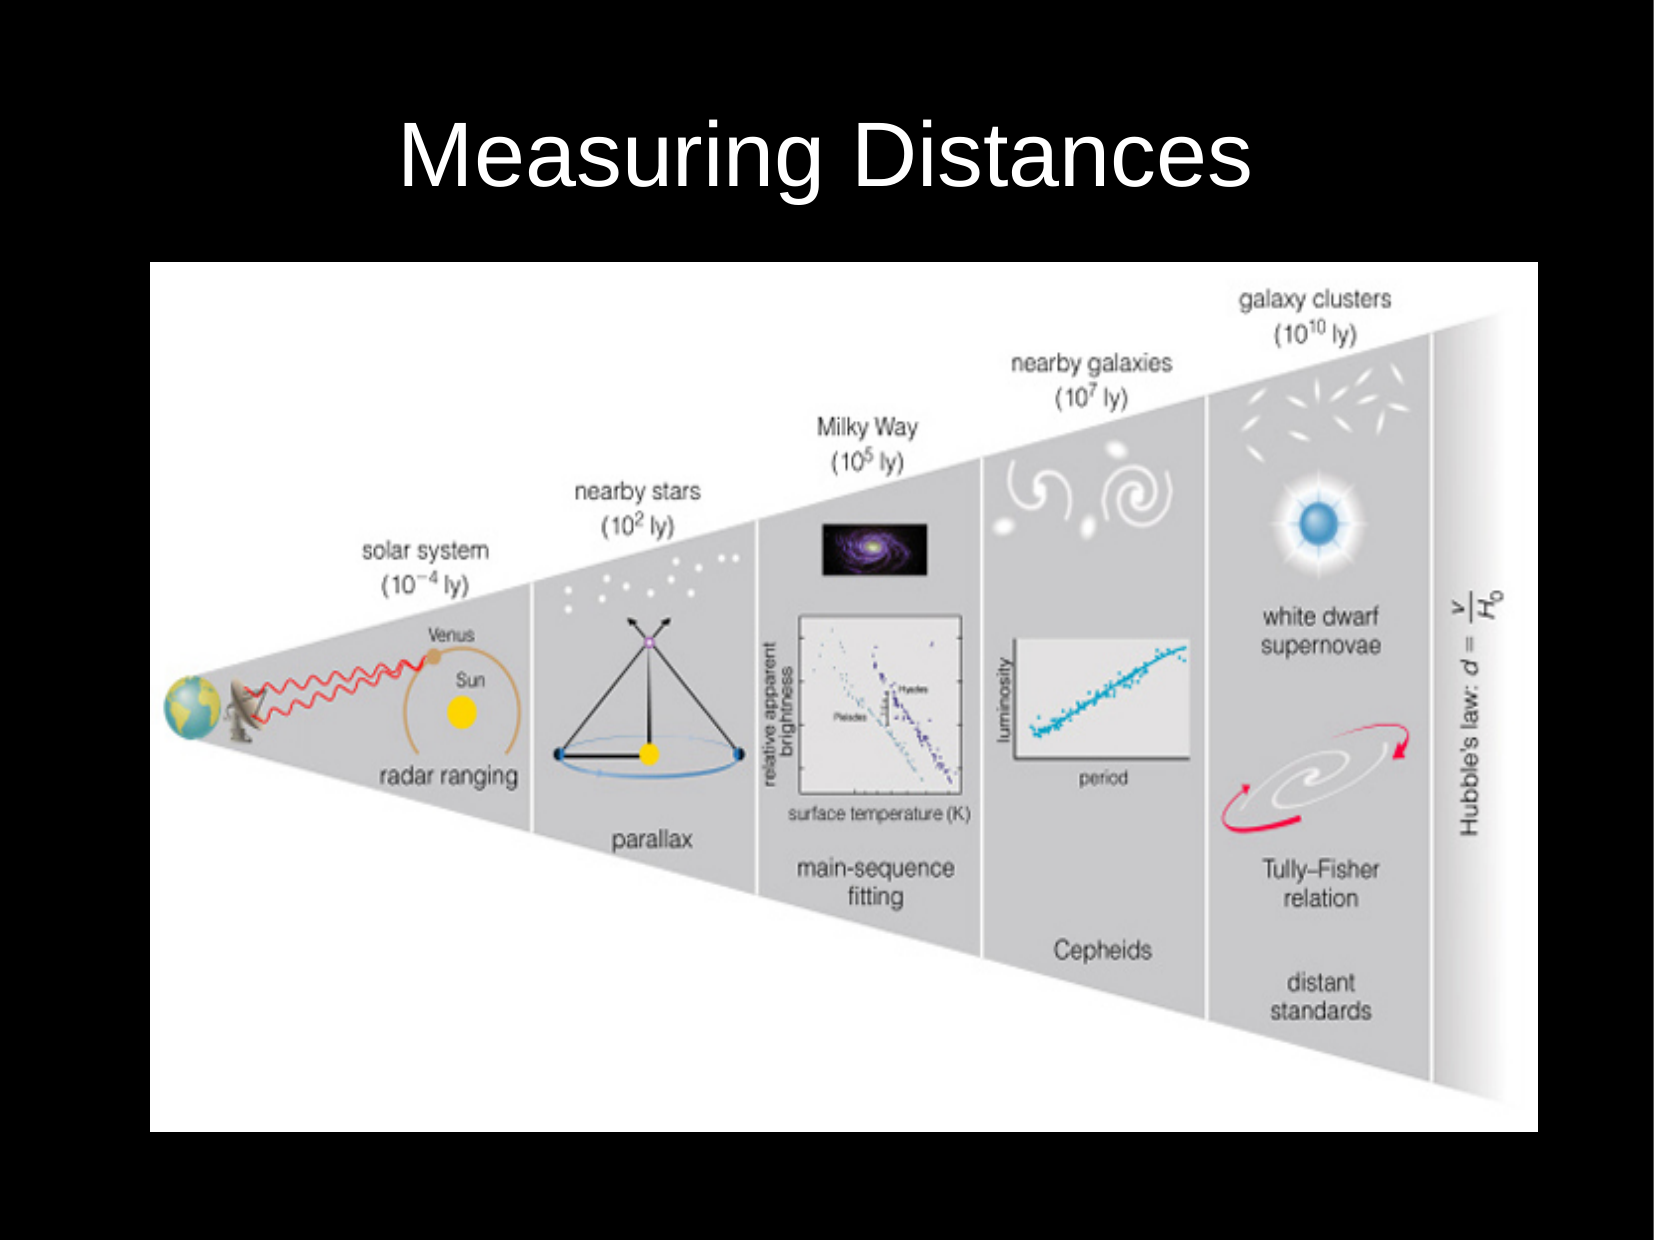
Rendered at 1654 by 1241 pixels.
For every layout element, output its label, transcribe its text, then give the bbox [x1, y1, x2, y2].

title Measuring Distances [82, 56, 1571, 249]
picture [149, 262, 1538, 1133]
